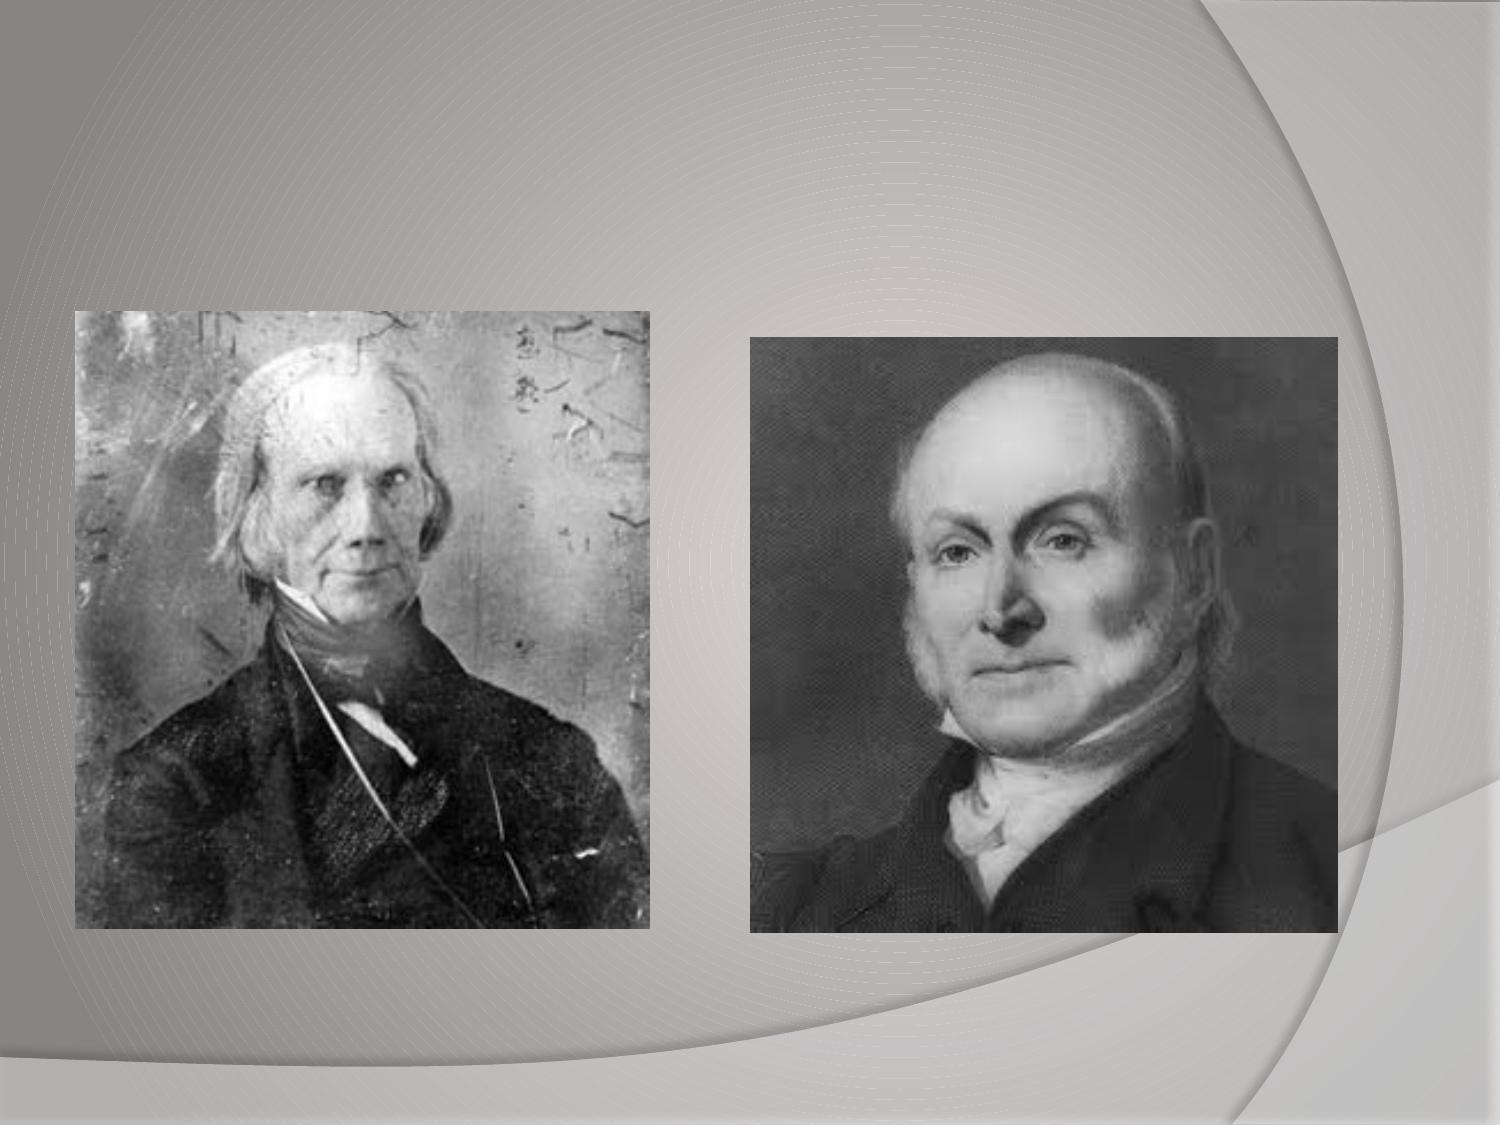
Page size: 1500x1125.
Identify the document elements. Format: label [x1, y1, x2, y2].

list [749, 337, 1338, 934]
picture [74, 311, 651, 929]
